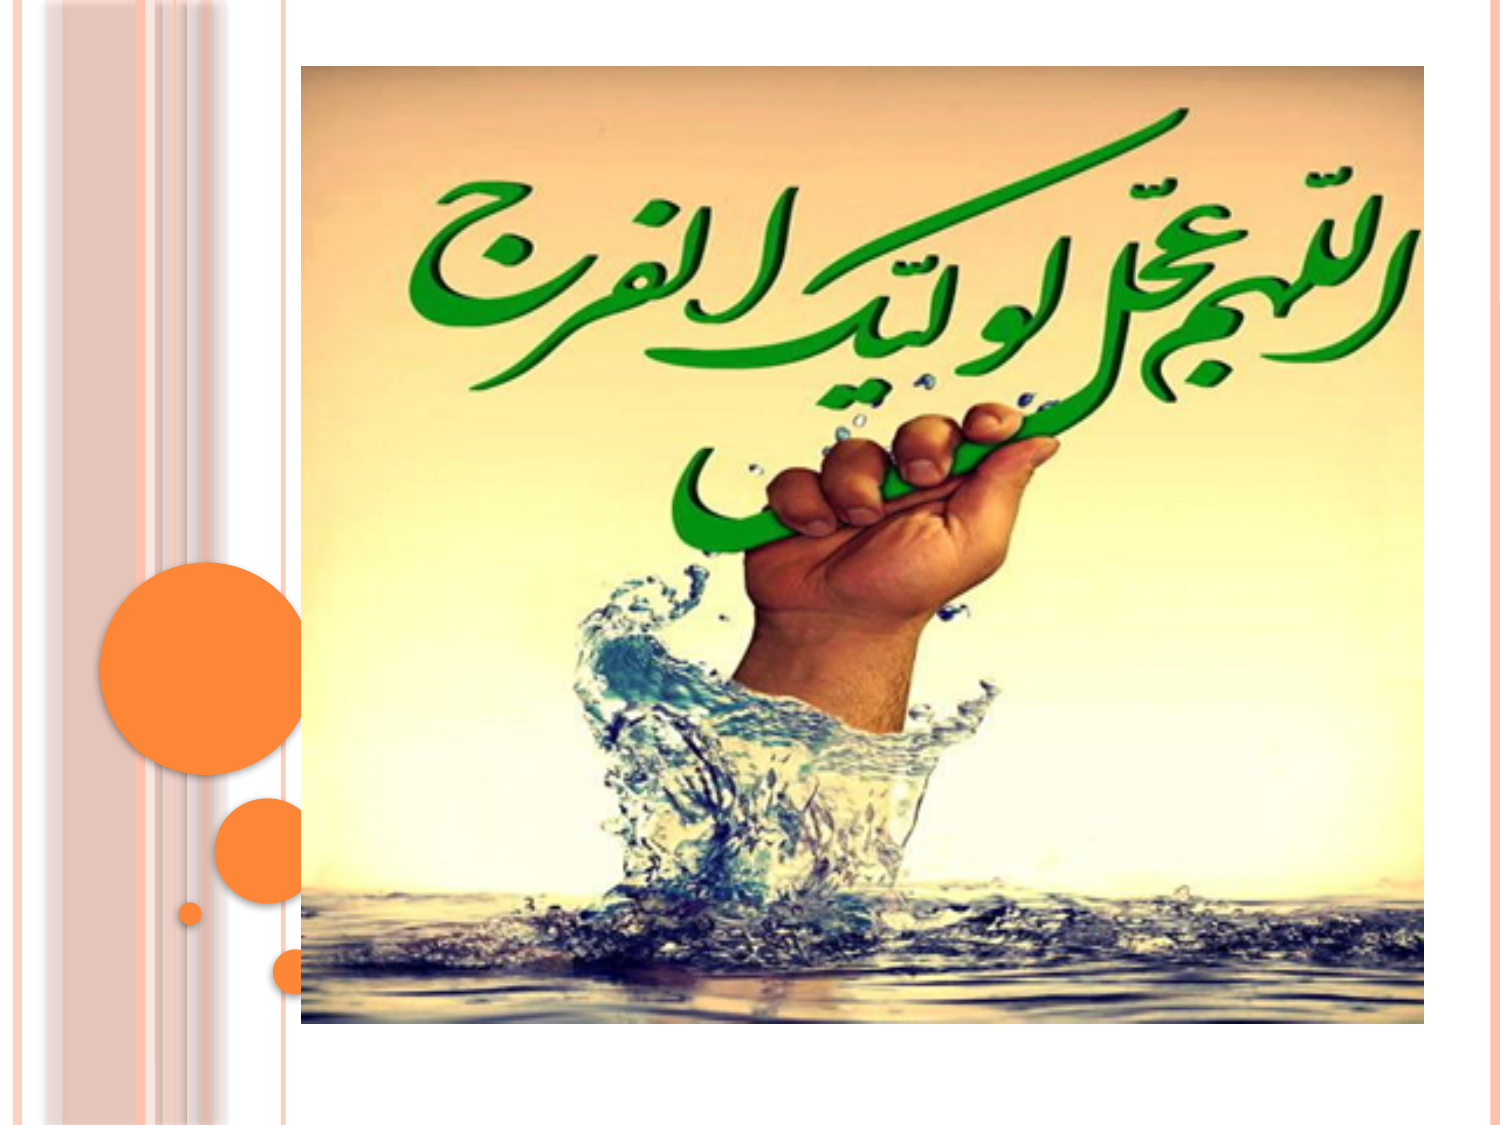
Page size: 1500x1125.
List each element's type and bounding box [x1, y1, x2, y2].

picture [300, 65, 1424, 1024]
